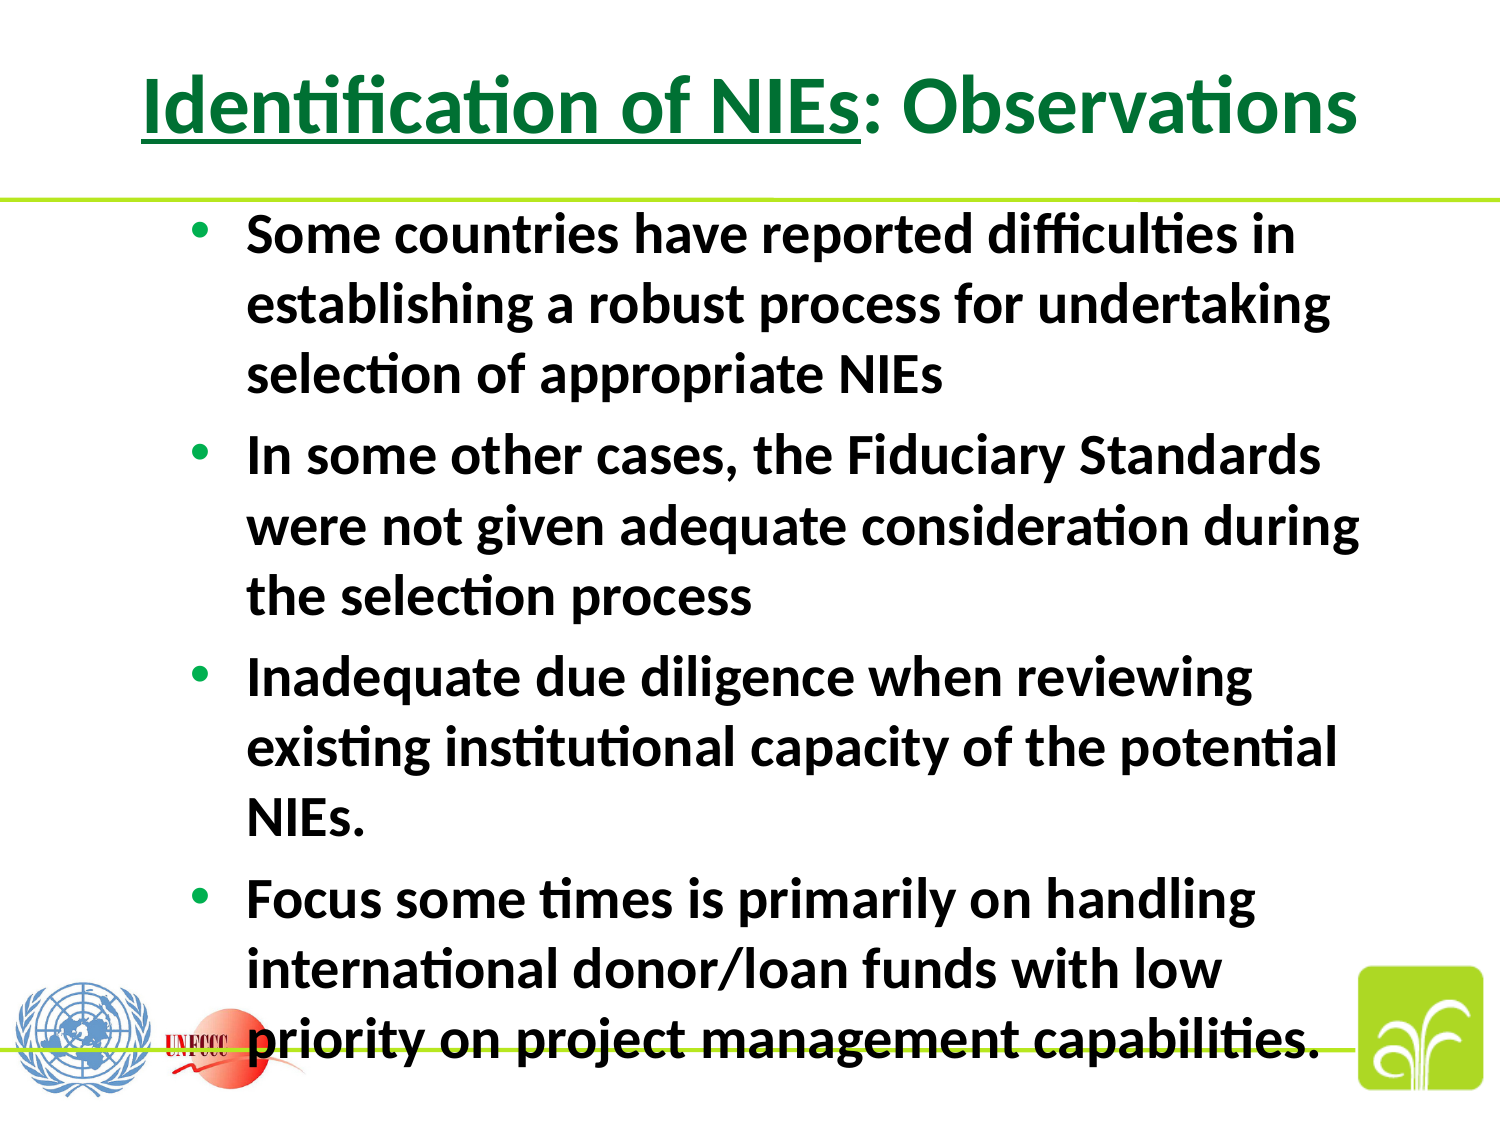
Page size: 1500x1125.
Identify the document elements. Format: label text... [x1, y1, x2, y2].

list Some countries have reported difficulties in establishing a robust process for undertaking selection of appropriate NIEs In some other cases, the Fiduciary Standards were not given adequate consideration during the selection process Inadequate due diligence when reviewing existing institutional capacity of the potential NIEs. Focus some times is primarily on handling international donor/loan funds with low priority on project management capabilities. [174, 187, 1413, 1125]
title Identification of NIEs: Observations [74, 0, 1426, 226]
picture [12, 1053, 174, 1107]
picture [12, 974, 174, 1047]
